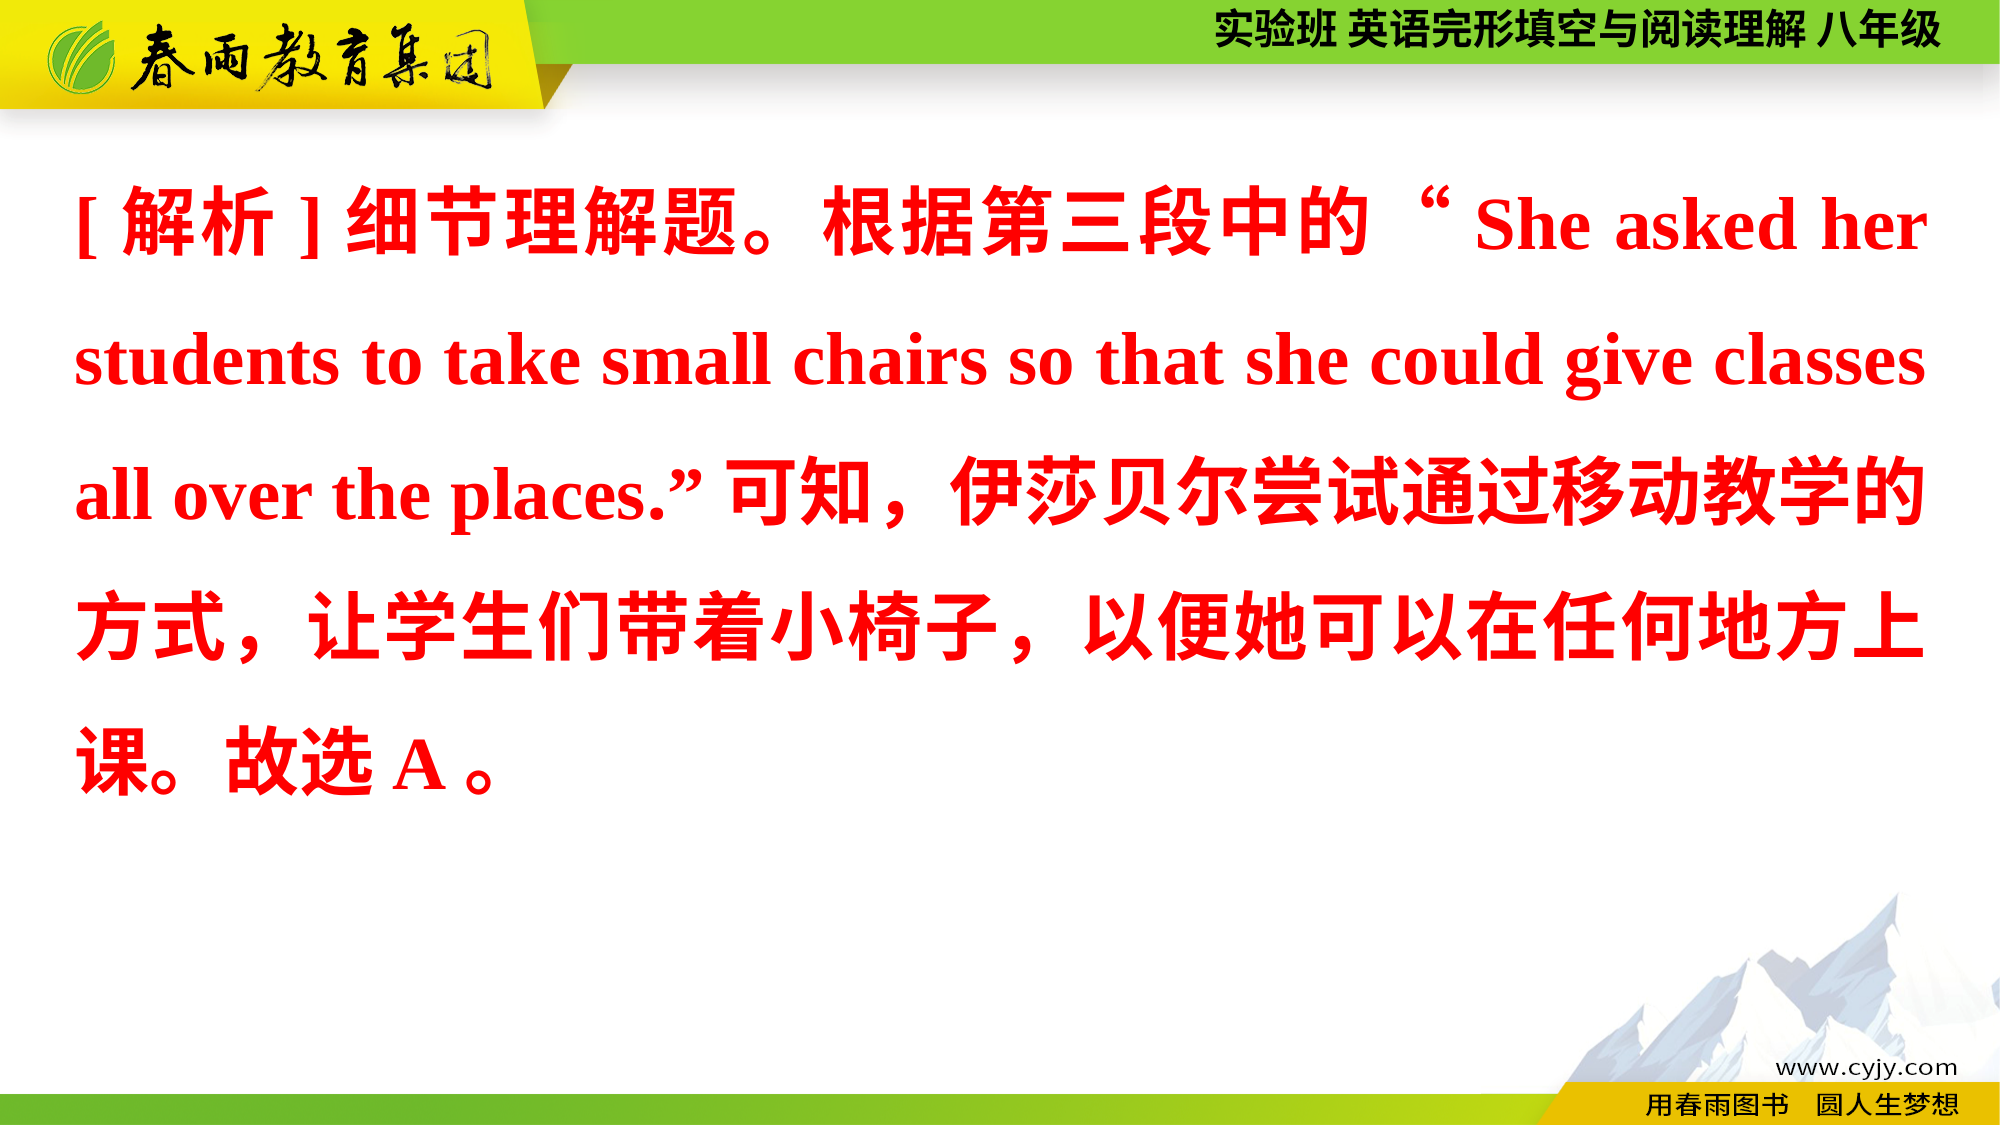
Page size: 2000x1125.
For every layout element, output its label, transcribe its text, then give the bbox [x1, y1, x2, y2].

picture [0, 0, 2000, 1125]
list [解析]细节理解题。根据第三段中的“She asked her students to take small chairs so that she could give classes all over the places.”可知，伊莎贝尔尝试通过移动教学的方式，让学生们带着小椅子，以便她可以在任何地方上课。故选A。 [59, 122, 1944, 820]
